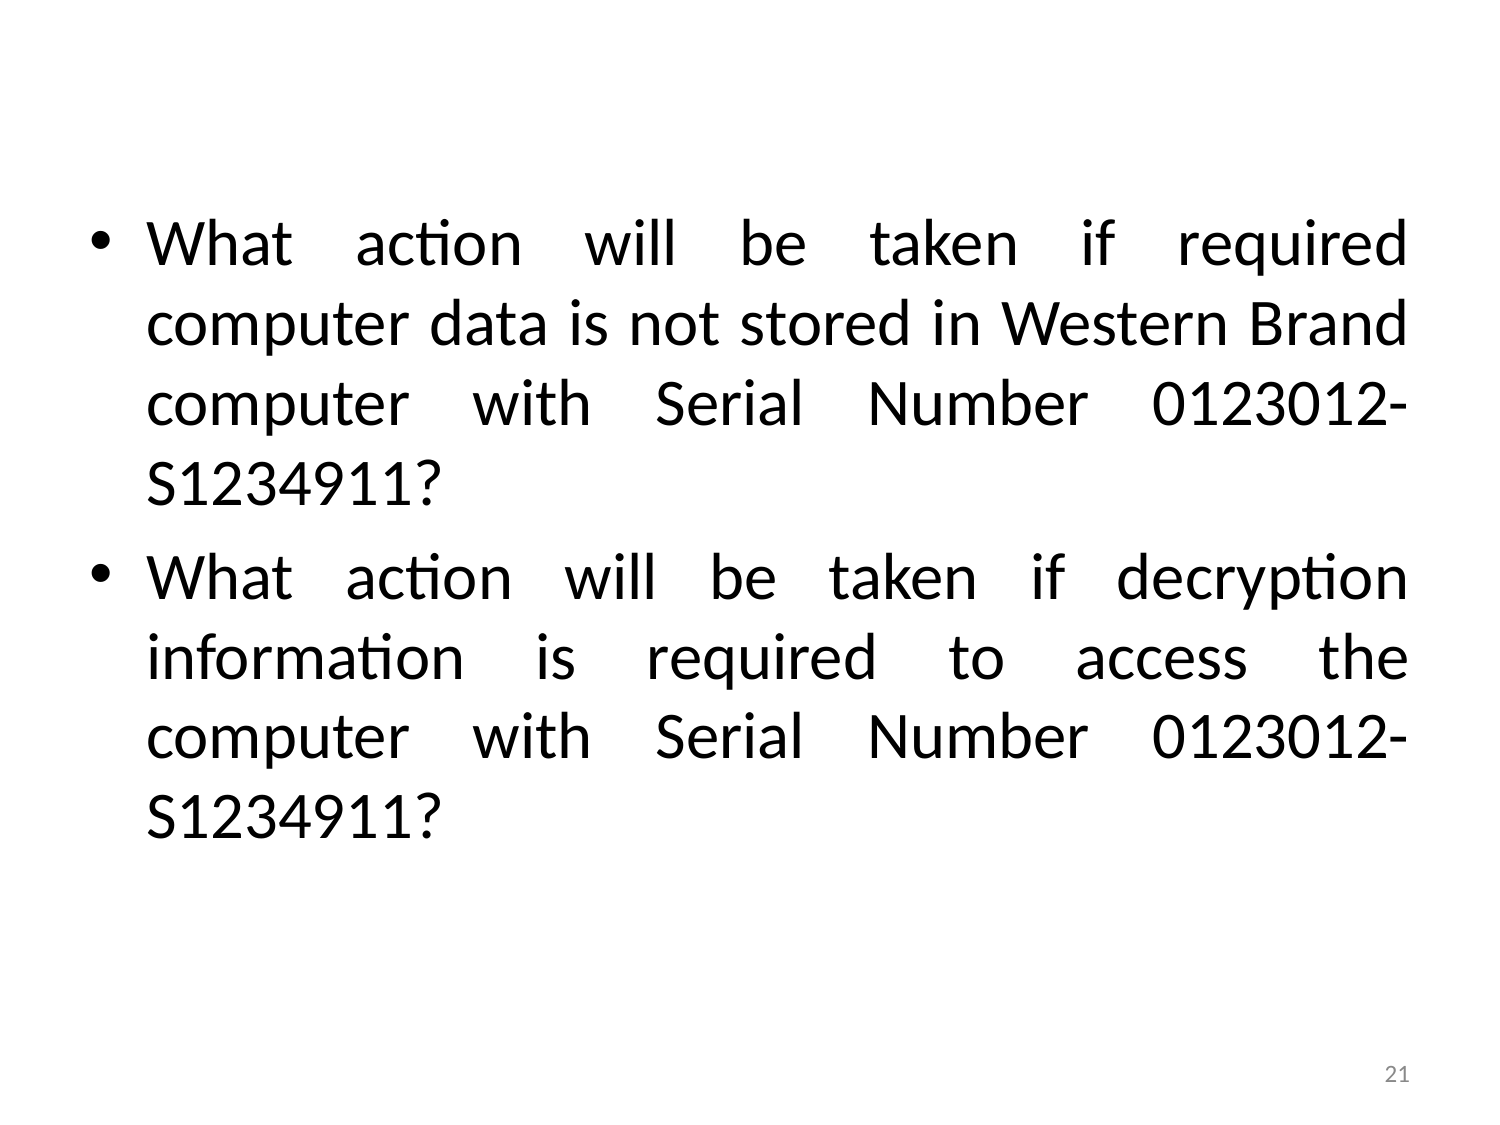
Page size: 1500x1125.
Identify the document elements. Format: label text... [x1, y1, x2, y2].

slide_number 21 [1074, 1042, 1425, 1103]
text_box What action will be taken if required computer data is not stored in Western Brand computer with Serial Number 0123012-S1234911? What action will be taken if decryption information is required to access the computer with Serial Number 0123012-S1234911? [74, 98, 1425, 1115]
